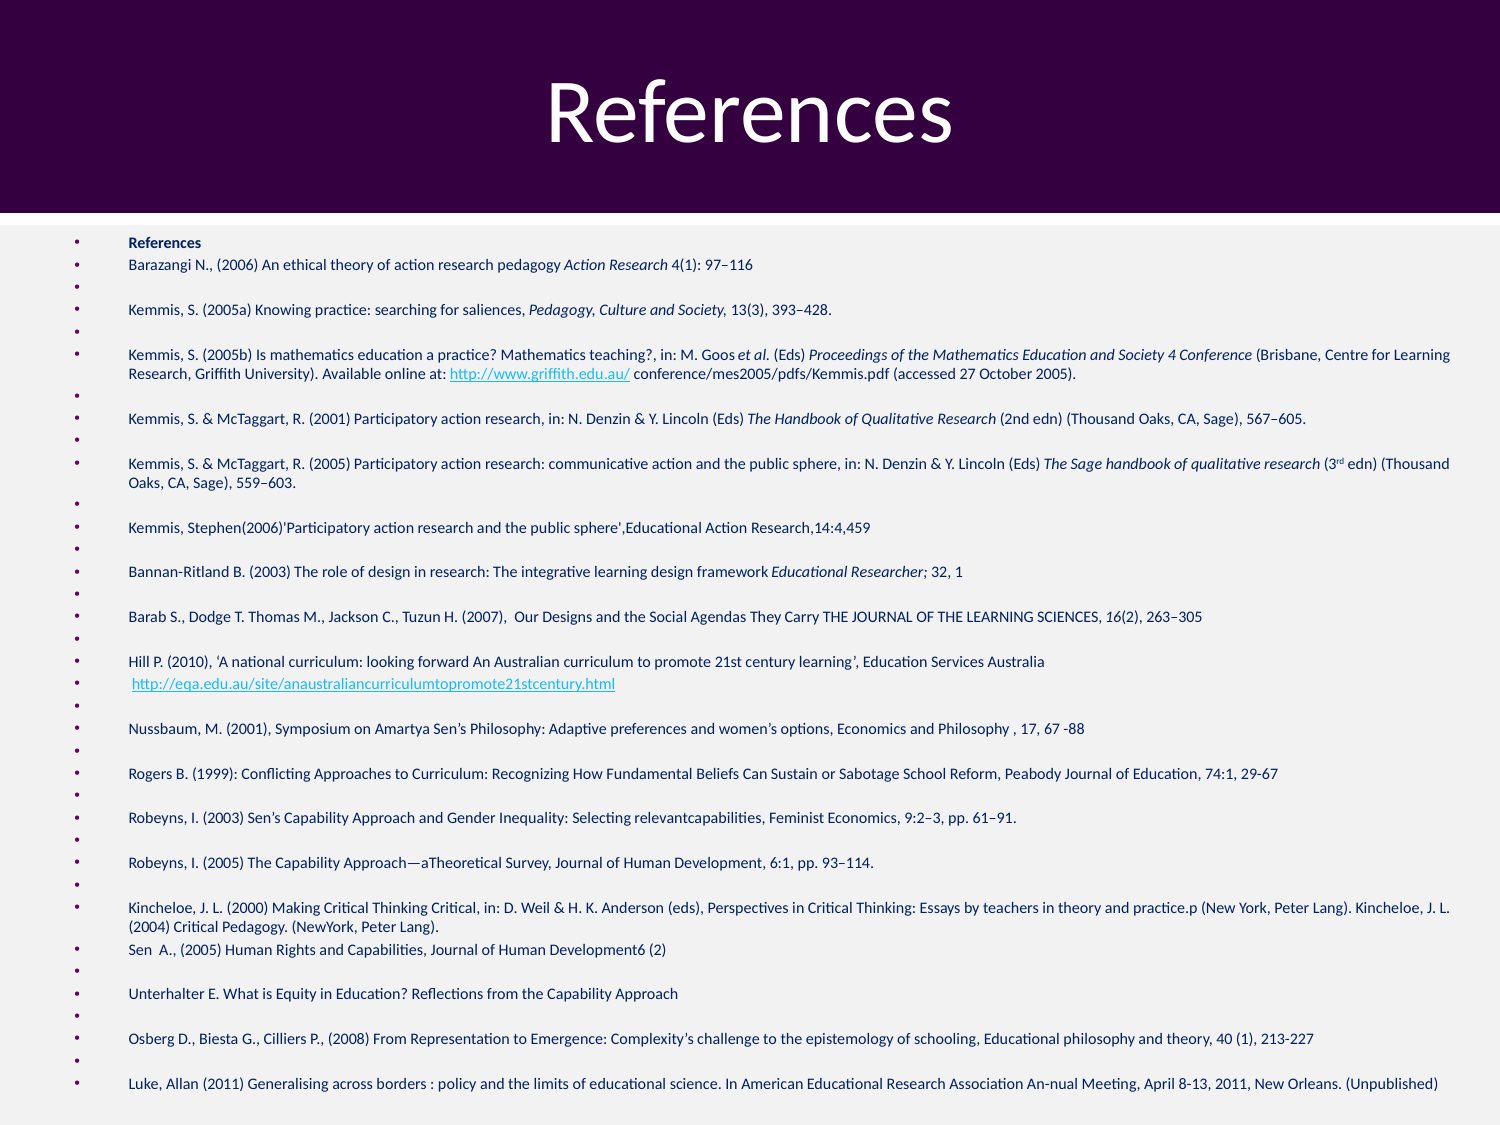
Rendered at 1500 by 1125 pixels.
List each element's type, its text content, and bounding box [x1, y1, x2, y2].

title References [0, 0, 1500, 213]
list References Barazangi N., (2006) An ethical theory of action research pedagogy Action Research 4(1): 97–116 Kemmis, S. (2005a) Knowing practice: searching for saliences, Pedagogy, Culture and Society, 13(3), 393–428. Kemmis, S. (2005b) Is mathematics education a practice? Mathematics teaching?, in: M. Goos et al. (Eds) Proceedings of the Mathematics Education and Society 4 Conference (Brisbane, Centre for Learning Research, Griffith University). Available online at: http://www.griffith.edu.au/ conference/mes2005/pdfs/Kemmis.pdf (accessed 27 October 2005). Kemmis, S. & McTaggart, R. (2001) Participatory action research, in: N. Denzin & Y. Lincoln (Eds) The Handbook of Qualitative Research (2nd edn) (Thousand Oaks, CA, Sage), 567–605. Kemmis, S. & McTaggart, R. (2005) Participatory action research: communicative action and the public sphere, in: N. Denzin & Y. Lincoln (Eds) The Sage handbook of qualitative research (3rd edn) (Thousand Oaks, CA, Sage), 559–603. Kemmis, Stephen(2006)'Participatory action research and the public sphere',Educational Action Research,14:4,459 Bannan-Ritland B. (2003) The role of design in research: The integrative learning design framework Educational Researcher; 32, 1 Barab S., Dodge T. Thomas M., Jackson C., Tuzun H. (2007), Our Designs and the Social Agendas They Carry THE JOURNAL OF THE LEARNING SCIENCES, 16(2), 263–305 Hill P. (2010), ‘A national curriculum: looking forward An Australian curriculum to promote 21st century learning’, Education Services Australia http://eqa.edu.au/site/anaustraliancurriculumtopromote21stcentury.html Nussbaum, M. (2001), Symposium on Amartya Sen’s Philosophy: Adaptive preferences and women’s options, Economics and Philosophy , 17, 67 -88 Rogers B. (1999): Conflicting Approaches to Curriculum: Recognizing How Fundamental Beliefs Can Sustain or Sabotage School Reform, Peabody Journal of Education, 74:1, 29-67 Robeyns, I. (2003) Sen’s Capability Approach and Gender Inequality: Selecting relevantcapabilities, Feminist Economics, 9:2–3, pp. 61–91. Robeyns, I. (2005) The Capability Approach—aTheoretical Survey, Journal of Human Development, 6:1, pp. 93–114. Kincheloe, J. L. (2000) Making Critical Thinking Critical, in: D. Weil & H. K. Anderson (eds), Perspectives in Critical Thinking: Essays by teachers in theory and practice.p (New York, Peter Lang). Kincheloe, J. L. (2004) Critical Pedagogy. (NewYork, Peter Lang). Sen A., (2005) Human Rights and Capabilities, Journal of Human Development6 (2) Unterhalter E. What is Equity in Education? Reflections from the Capability Approach Osberg D., Biesta G., Cilliers P., (2008) From Representation to Emergence: Complexity’s challenge to the epistemology of schooling, Educational philosophy and theory, 40 (1), 213-227 Luke, Allan (2011) Generalising across borders : policy and the limits of educational science. In American Educational Research Association An-nual Meeting, April 8-13, 2011, New Orleans. (Unpublished) [0, 224, 1500, 1125]
